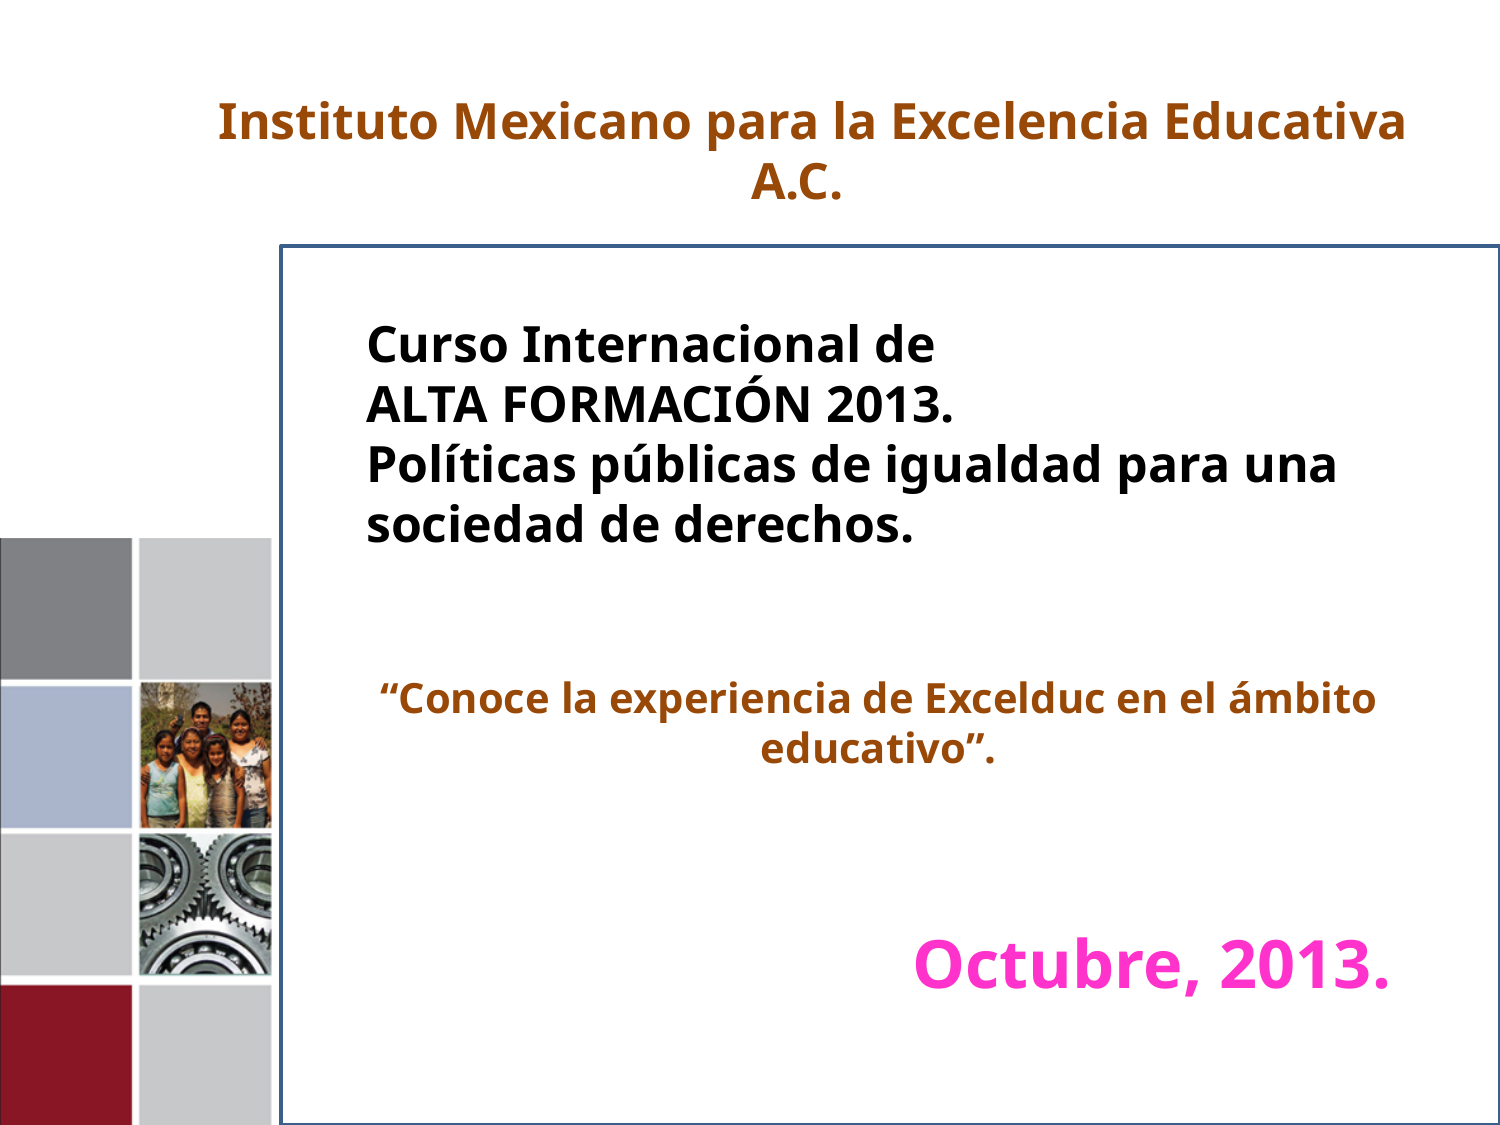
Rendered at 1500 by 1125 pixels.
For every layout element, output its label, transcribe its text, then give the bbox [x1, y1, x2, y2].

picture [0, 538, 273, 1125]
text_box Curso Internacional de ALTA FORMACIÓN 2013. Políticas públicas de igualdad para una sociedad de derechos. “Conoce la experiencia de Excelduc en el ámbito educativo”. Octubre, 2013. [351, 304, 1407, 1125]
text_box Instituto Mexicano para la Excelencia Educativa A.C. [140, 81, 1455, 217]
